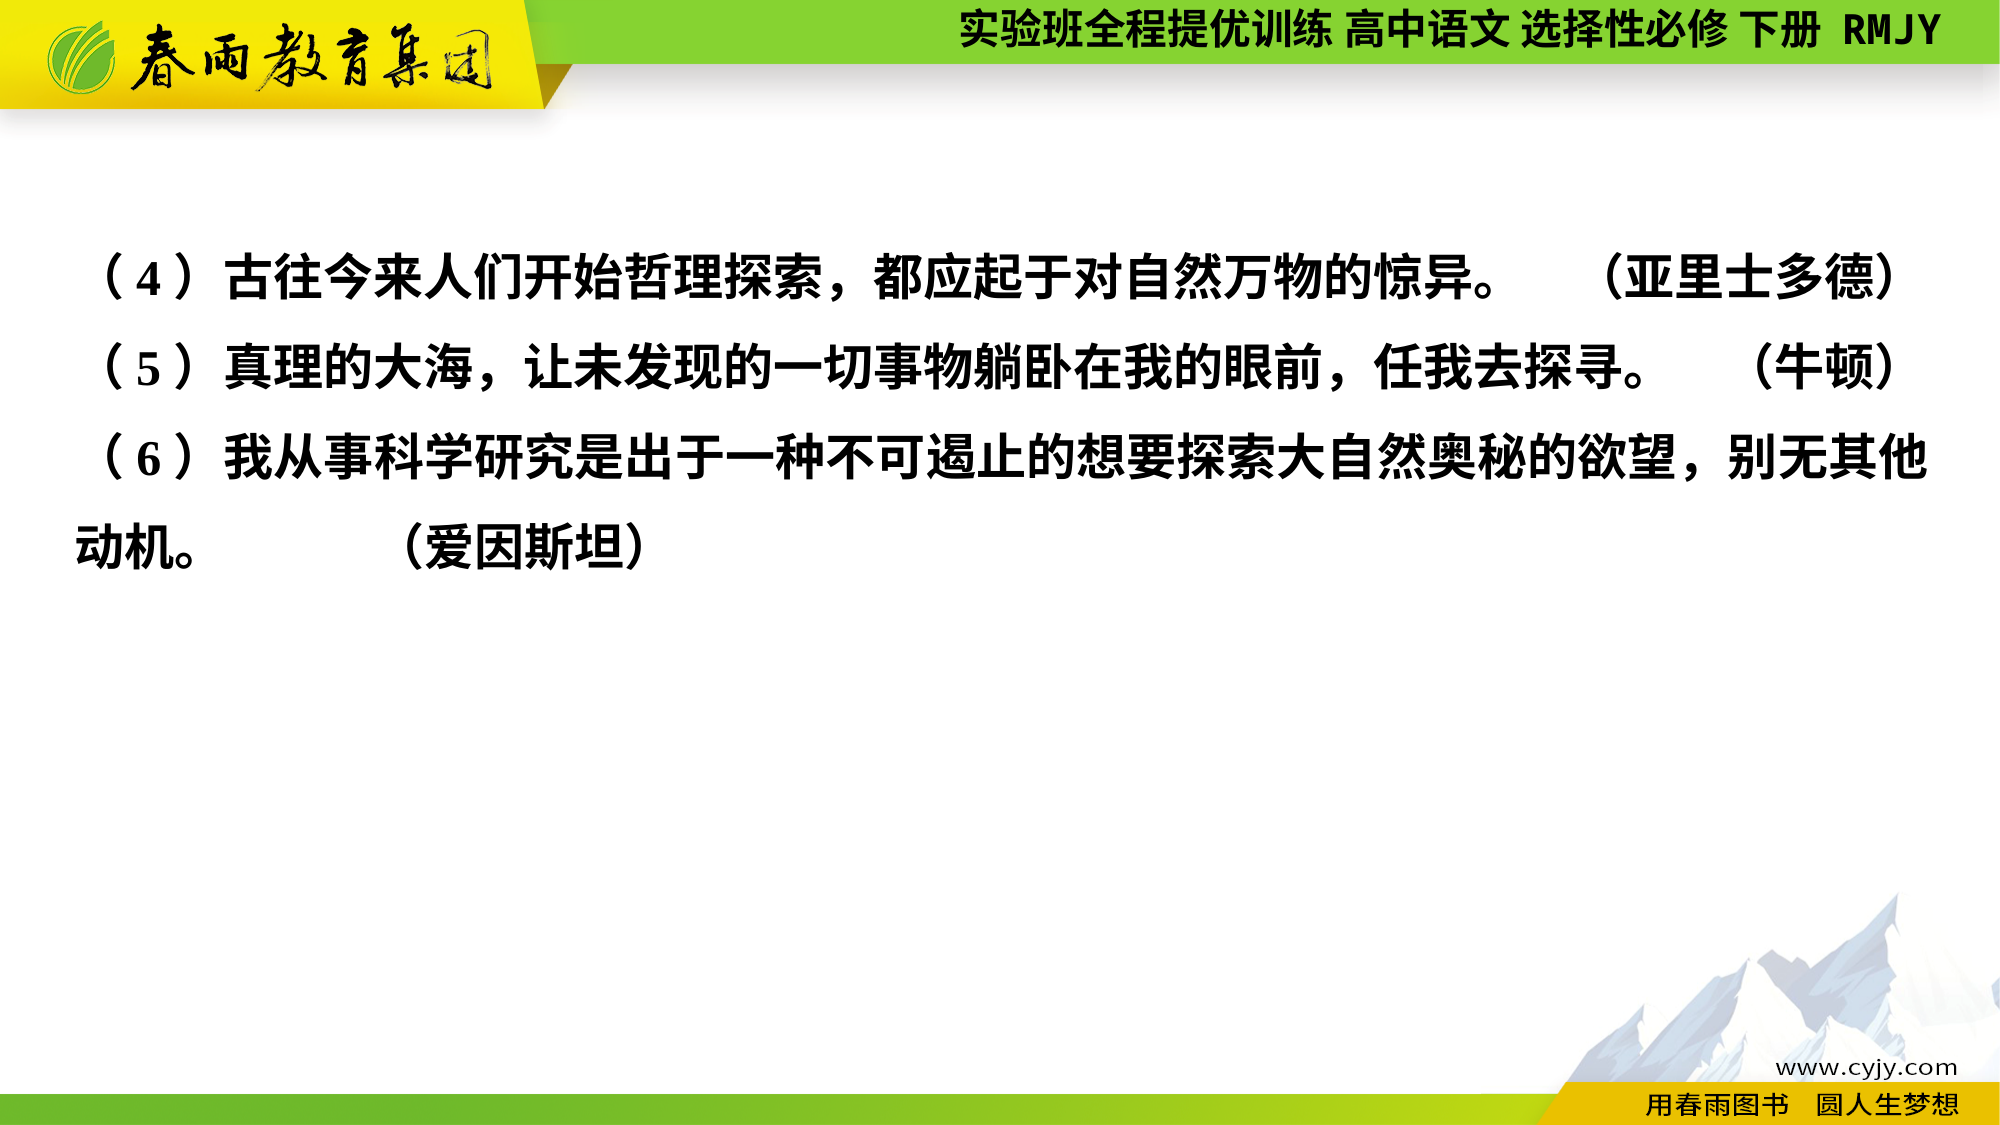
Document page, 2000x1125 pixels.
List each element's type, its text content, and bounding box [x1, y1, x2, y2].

picture [0, 0, 2000, 1125]
list （4）古往今来人们开始哲理探索，都应起于对自然万物的惊异。 （亚里士多德） （5）真理的大海，让未发现的一切事物躺卧在我的眼前，任我去探寻。 （牛顿） （6）我从事科学研究是出于一种不可遏止的想要探索大自然奥秘的欲望，别无其他动机。 （爱因斯坦） [59, 208, 1944, 576]
